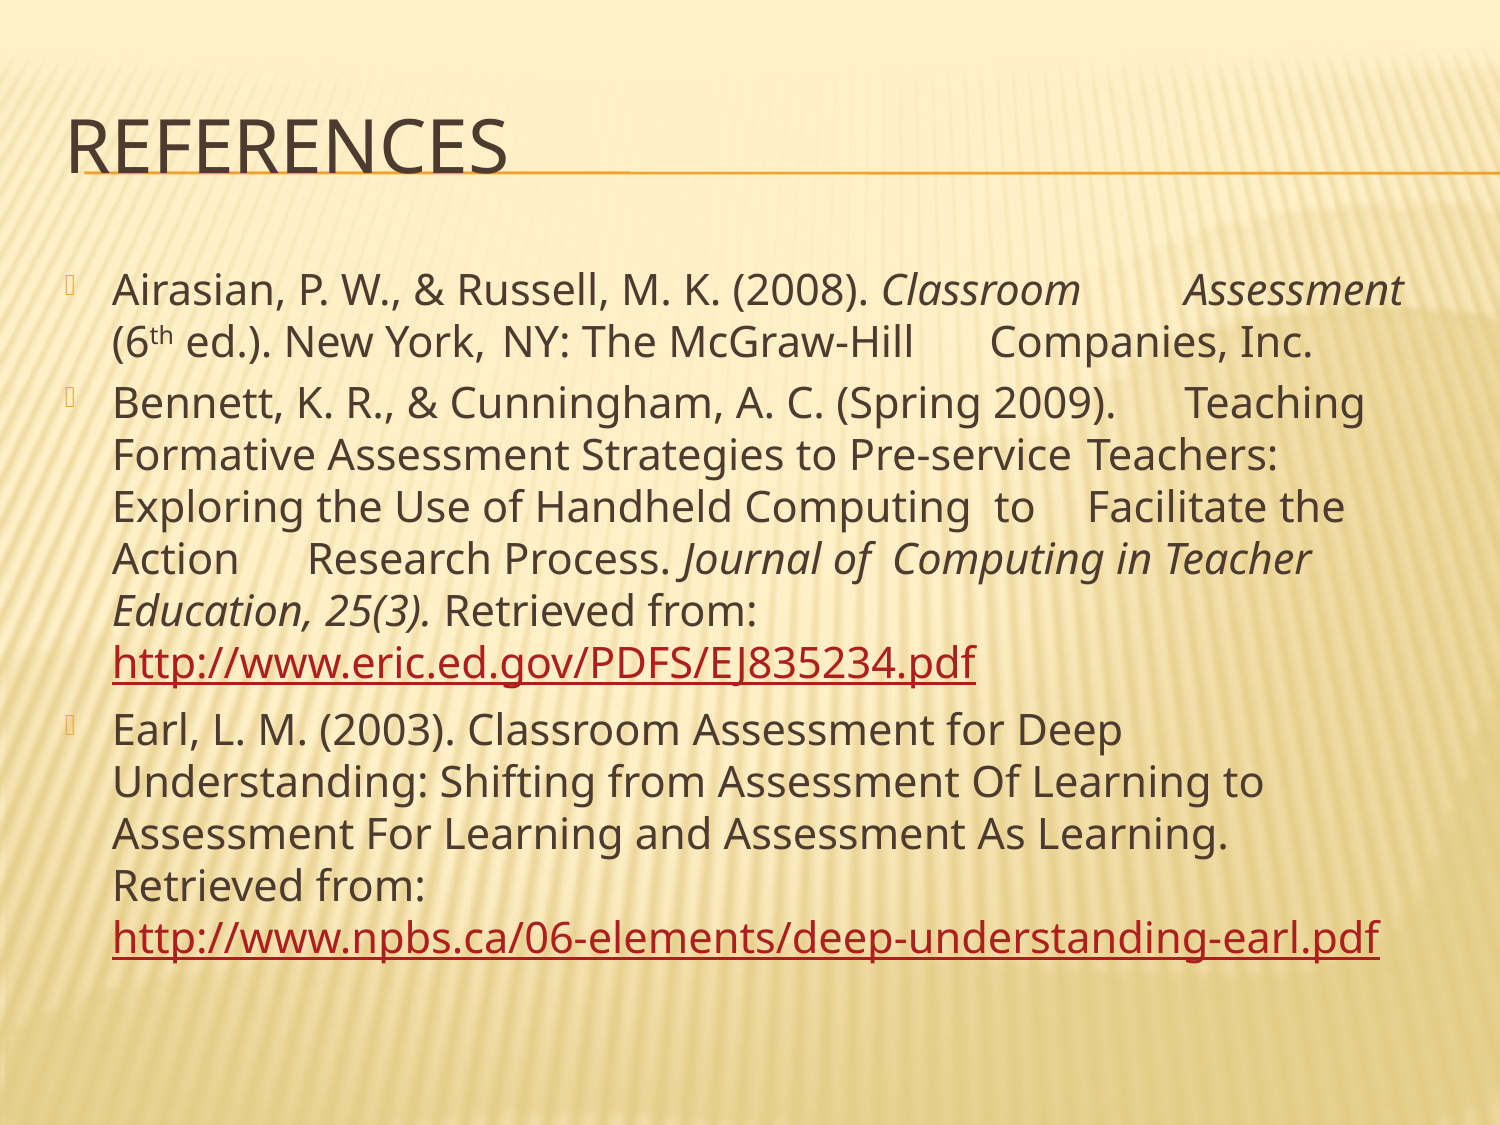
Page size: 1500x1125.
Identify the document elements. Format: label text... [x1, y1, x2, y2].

list Airasian, P. W., & Russell, M. K. (2008). Classroom Assessment (6th ed.). New York, NY: The McGraw-Hill Companies, Inc. Bennett, K. R., & Cunningham, A. C. (Spring 2009). Teaching Formative Assessment Strategies to Pre-service Teachers: Exploring the Use of Handheld Computing to Facilitate the Action Research Process. Journal of Computing in Teacher Education, 25(3). Retrieved from: http://www.eric.ed.gov/PDFS/EJ835234.pdf Earl, L. M. (2003). Classroom Assessment for Deep Understanding: Shifting from Assessment Of Learning to Assessment For Learning and Assessment As Learning. Retrieved from: http://www.npbs.ca/06-elements/deep- understanding-earl.pdf [50, 254, 1475, 998]
title References [50, 75, 1475, 213]
